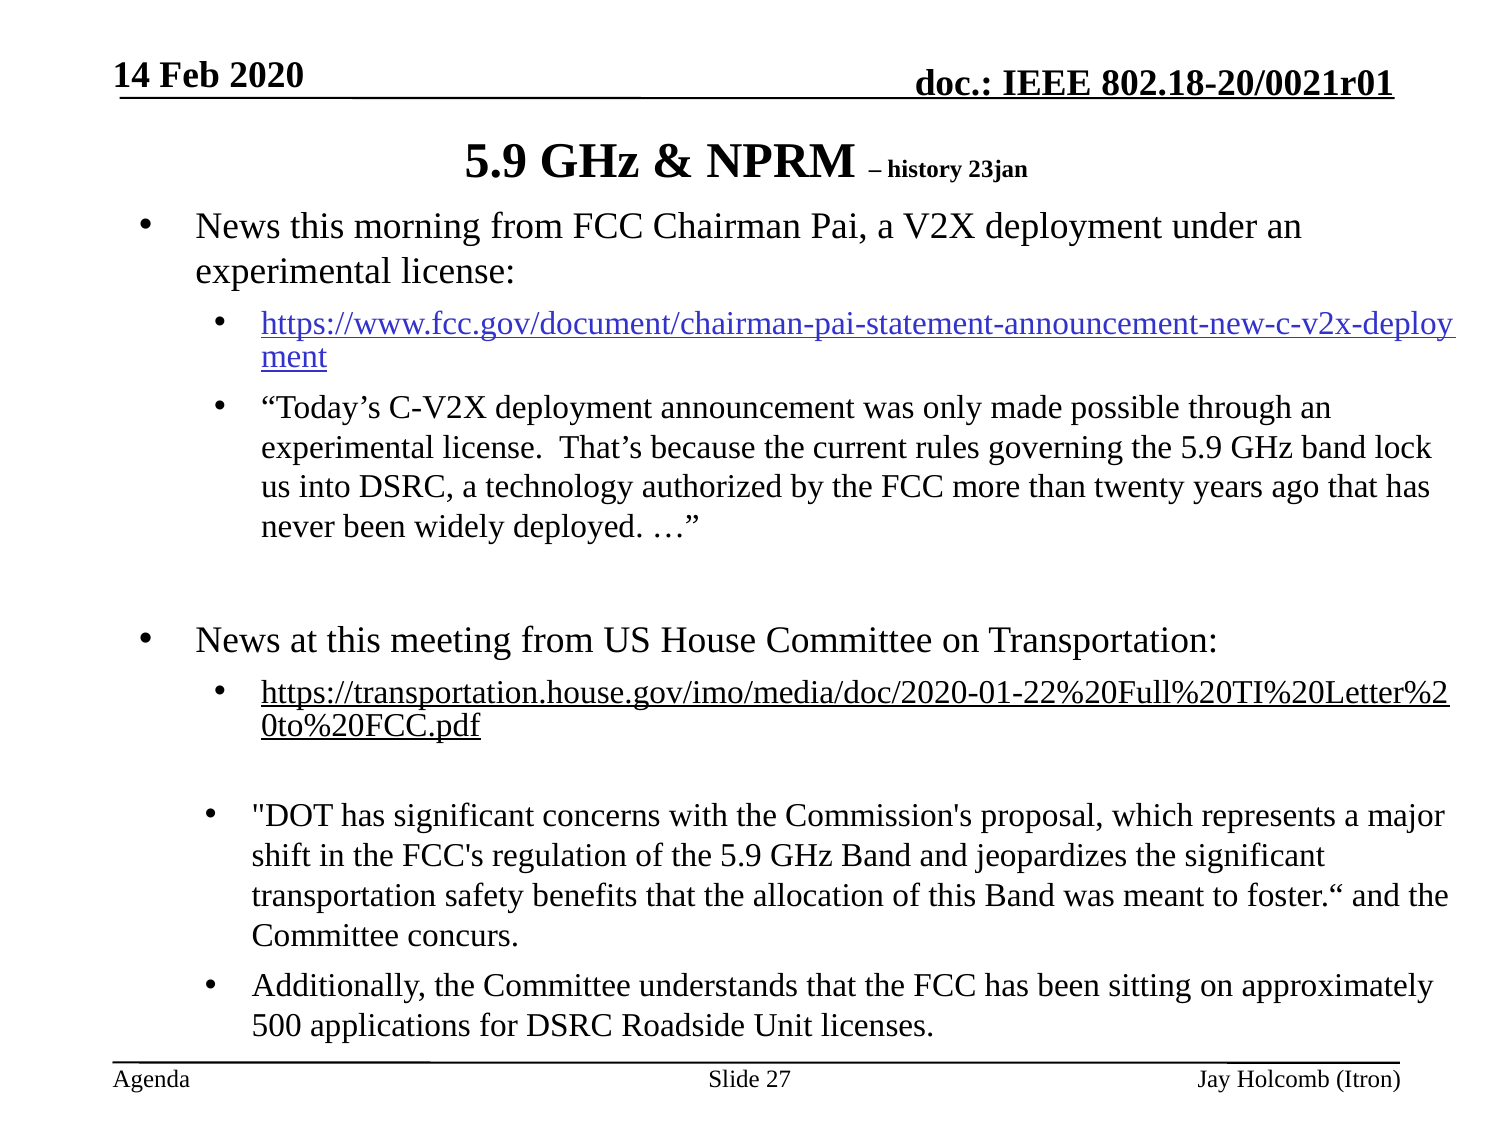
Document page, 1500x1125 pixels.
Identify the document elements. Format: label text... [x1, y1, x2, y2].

slide_number Slide 27 [699, 1061, 800, 1123]
list News this morning from FCC Chairman Pai, a V2X deployment under an experimental license: https://www.fcc.gov/document/chairman-pai-statement-announcement-new-c-v2x-deployment “Today’s C-V2X deployment announcement was only made possible through an experimental license. That’s because the current rules governing the 5.9 GHz band lock us into DSRC, a technology authorized by the FCC more than twenty years ago that has never been widely deployed. …” News at this meeting from US House Committee on Transportation: https://transportation.house.gov/imo/media/doc/2020-01-22%20Full%20TI%20Letter%20to%20FCC.pdf "DOT has significant concerns with the Commission's proposal, which represents a major shift in the FCC's regulation of the 5.9 GHz Band and jeopardizes the significant transportation safety benefits that the allocation of this Band was meant to foster.“ and the Committee concurs. Additionally, the Committee understands that the FCC has been sitting on approximately 500 applications for DSRC Roadside Unit licenses. [114, 192, 1476, 1087]
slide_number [112, 49, 488, 95]
title 5.9 GHz & NPRM – history 23jan [59, 102, 1441, 213]
footer Jay Holcomb (Itron) [878, 1061, 1402, 1093]
